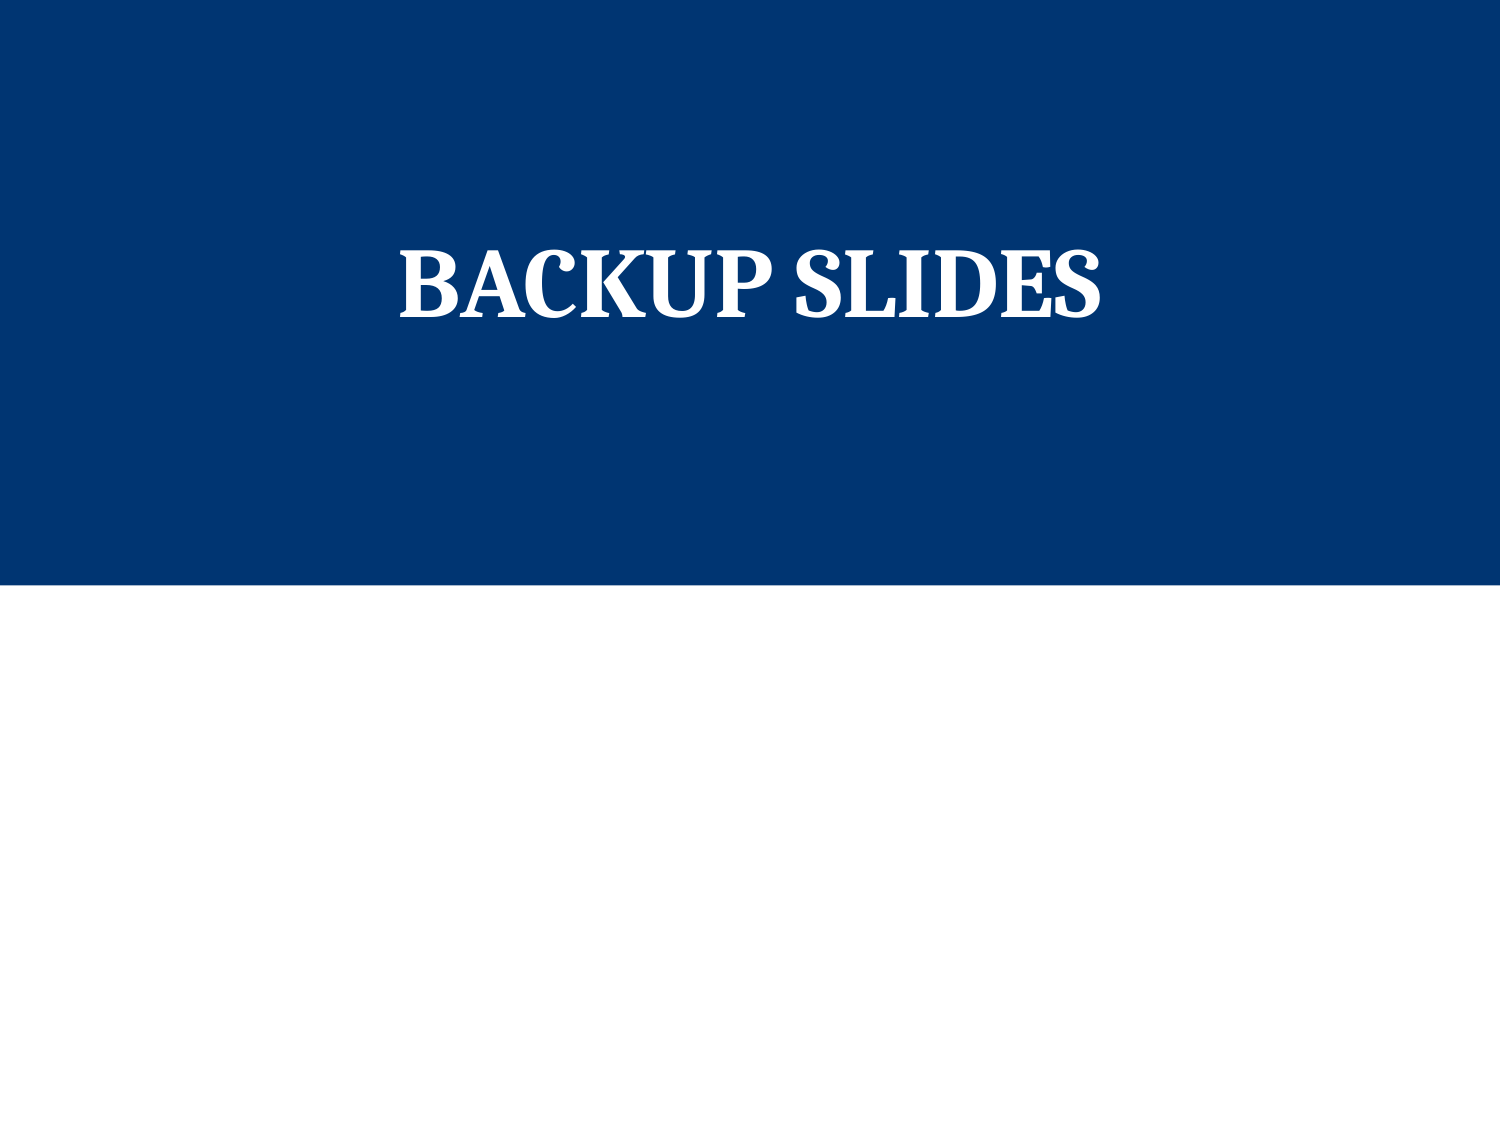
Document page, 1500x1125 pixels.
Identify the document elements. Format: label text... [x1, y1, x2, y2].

title BACKUP SLIDES [112, 89, 1388, 482]
